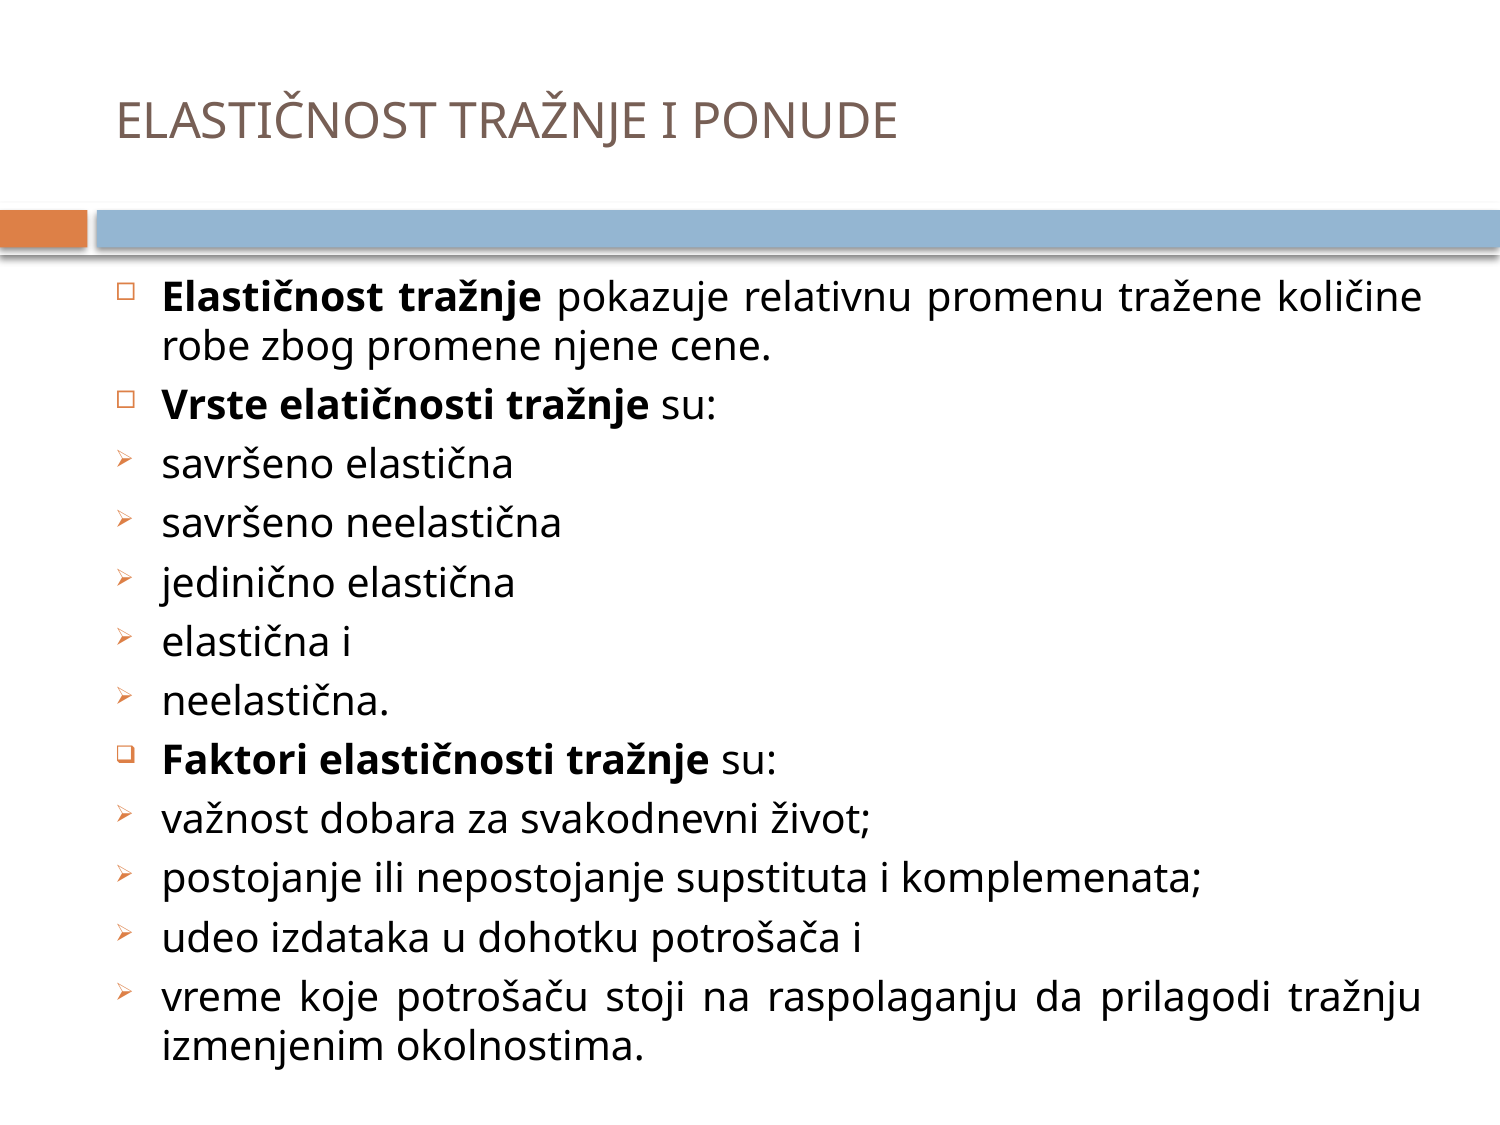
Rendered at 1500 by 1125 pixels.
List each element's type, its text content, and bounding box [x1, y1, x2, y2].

list Elastičnost tražnje pokazuje relativnu promenu tražene količine robe zbog promene njene cene. Vrste elatičnosti tražnje su: savršeno elastična savršeno neelastična jedinično elastična elastična i neelastična. Faktori elastičnosti tražnje su: važnost dobara za svakodnevni život; postojanje ili nepostojanje supstituta i komplemenata; udeo izdataka u dohotku potrošača i vreme koje potrošaču stoji na raspolaganju da prilagodi tražnju izmenjenim okolnostima. [100, 262, 1438, 1088]
title ELASTIČNOST TRAŽNJE I PONUDE [100, 37, 1438, 200]
